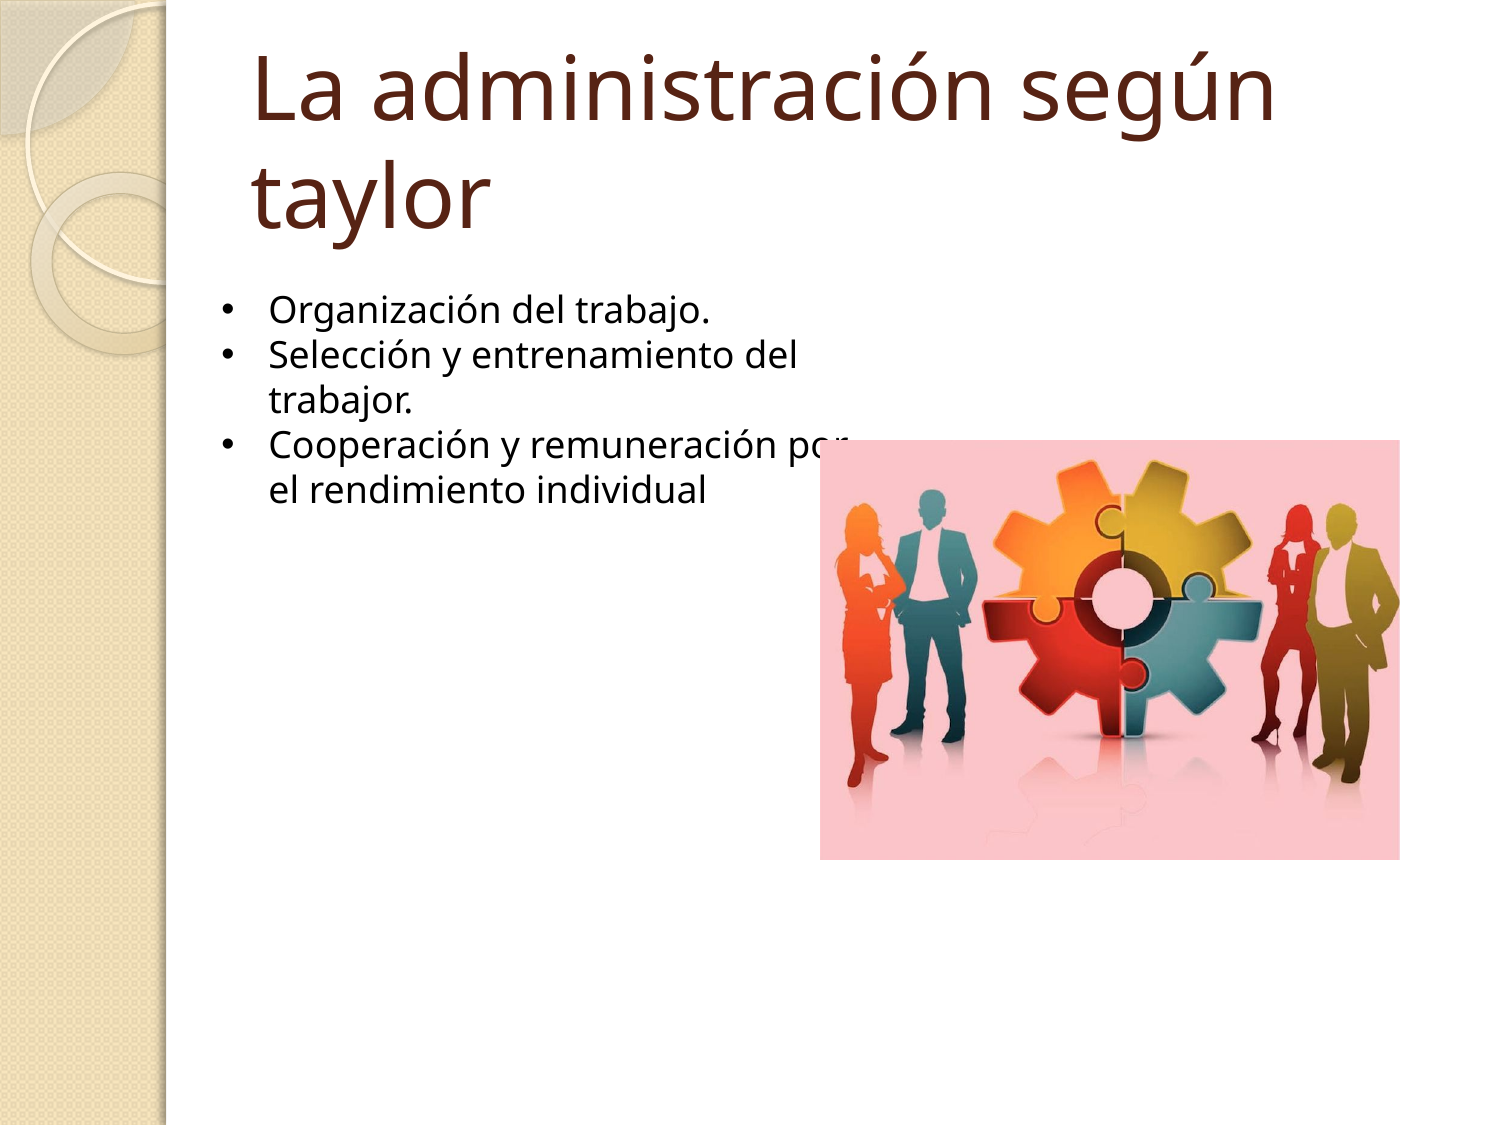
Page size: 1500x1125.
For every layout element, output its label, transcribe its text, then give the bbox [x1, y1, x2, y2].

text_box Organización del trabajo. Selección y entrenamiento del trabajor. Cooperación y remuneración por el rendimiento individual [206, 278, 904, 519]
title La administración según taylor [235, 45, 1466, 233]
picture [820, 440, 1400, 860]
